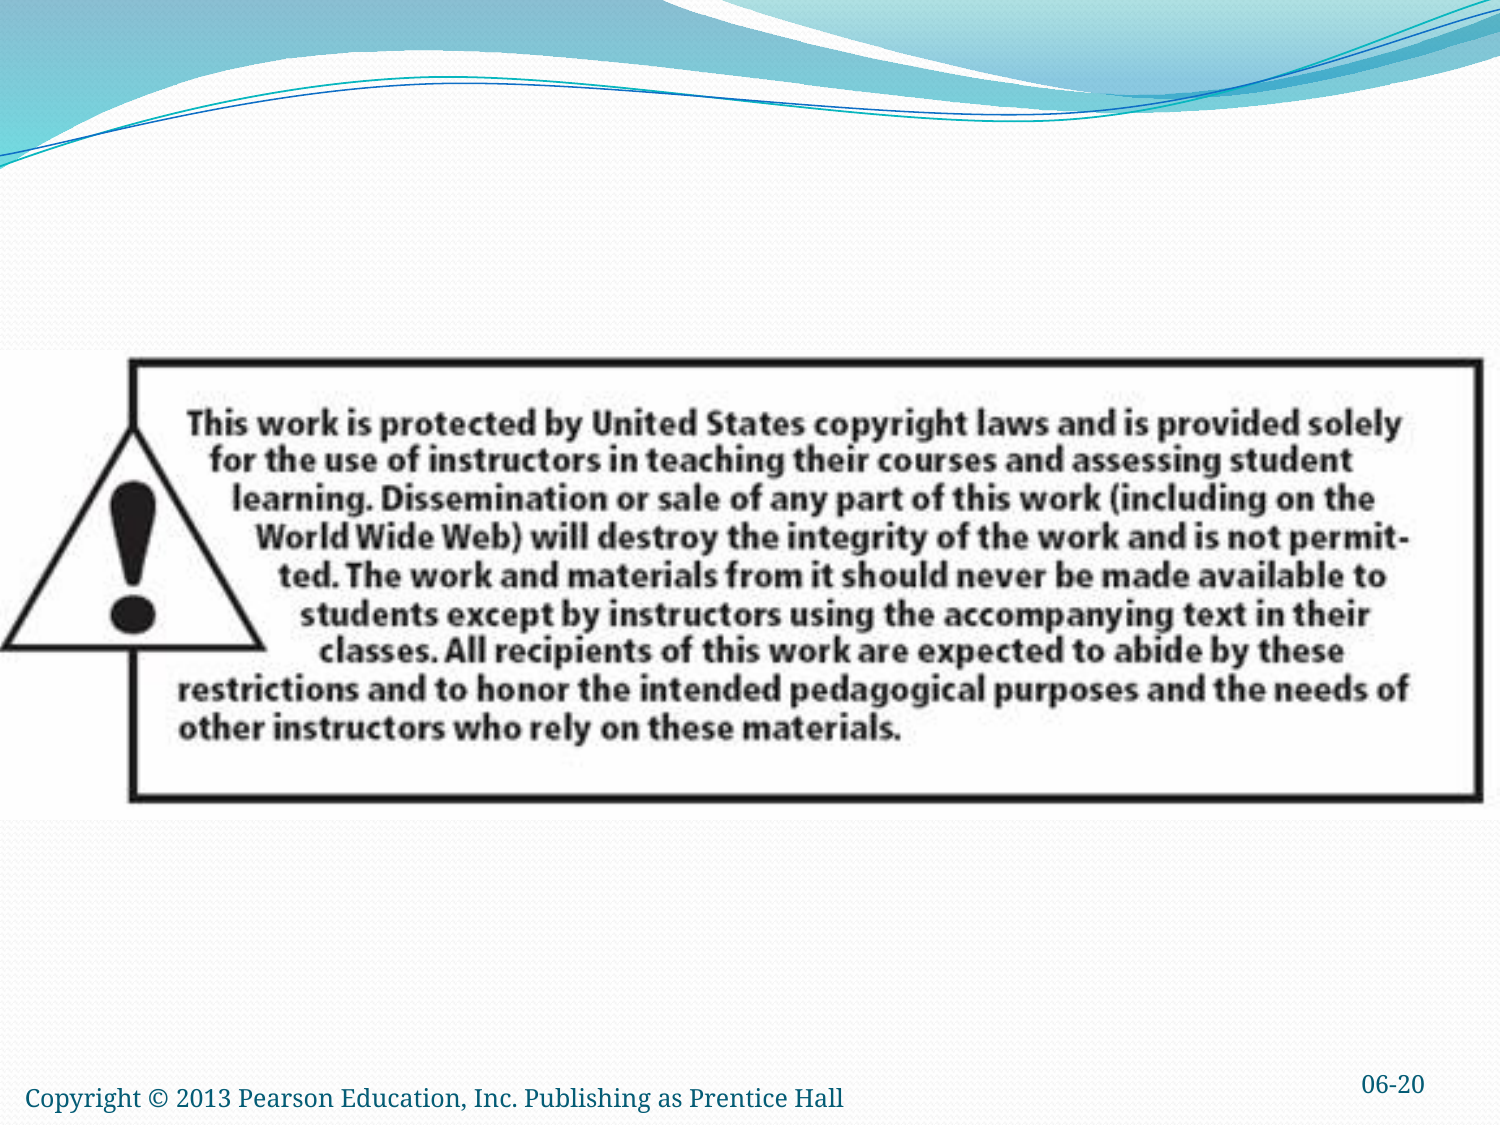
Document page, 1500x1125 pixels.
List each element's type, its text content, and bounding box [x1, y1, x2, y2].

picture [0, 350, 1500, 820]
text_box Copyright © 2013 Pearson Education, Inc. Publishing as Prentice Hall [24, 1074, 988, 1113]
slide_number 06-20 [1299, 1042, 1425, 1103]
